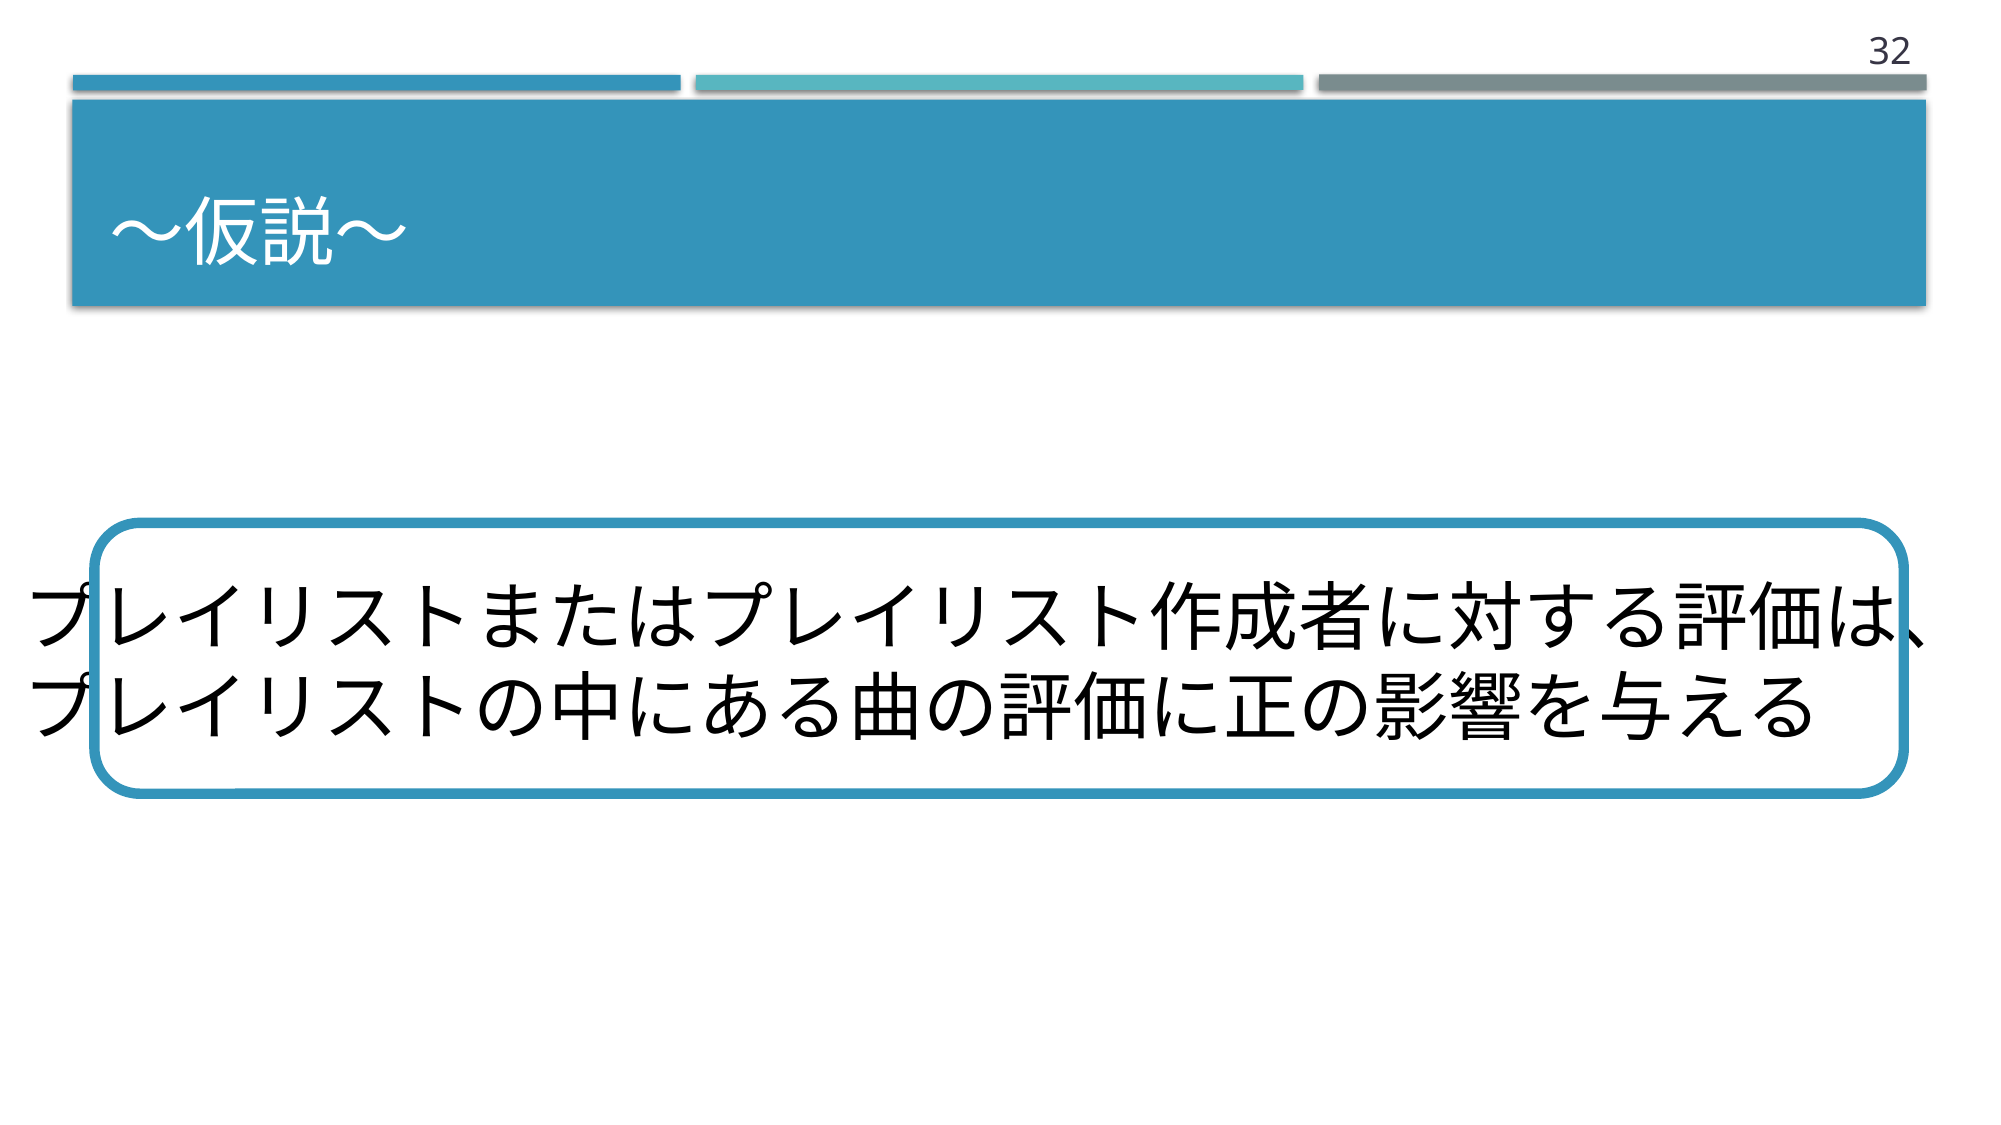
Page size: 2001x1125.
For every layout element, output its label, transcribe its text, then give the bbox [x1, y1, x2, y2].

text_box プレイリストまたはプレイリスト作成者に対する評価は、 プレイリストの中にある曲の評価に正の影響を与える [9, 562, 95, 758]
title 〜仮説〜 [94, 119, 1904, 282]
text_box [94, 522, 1904, 794]
text_box プレイリストまたはプレイリスト作成者に対する評価は、 プレイリストの中にある曲の評価に正の影響を与える [1903, 562, 1989, 758]
slide_number 31 [1754, 22, 1927, 83]
